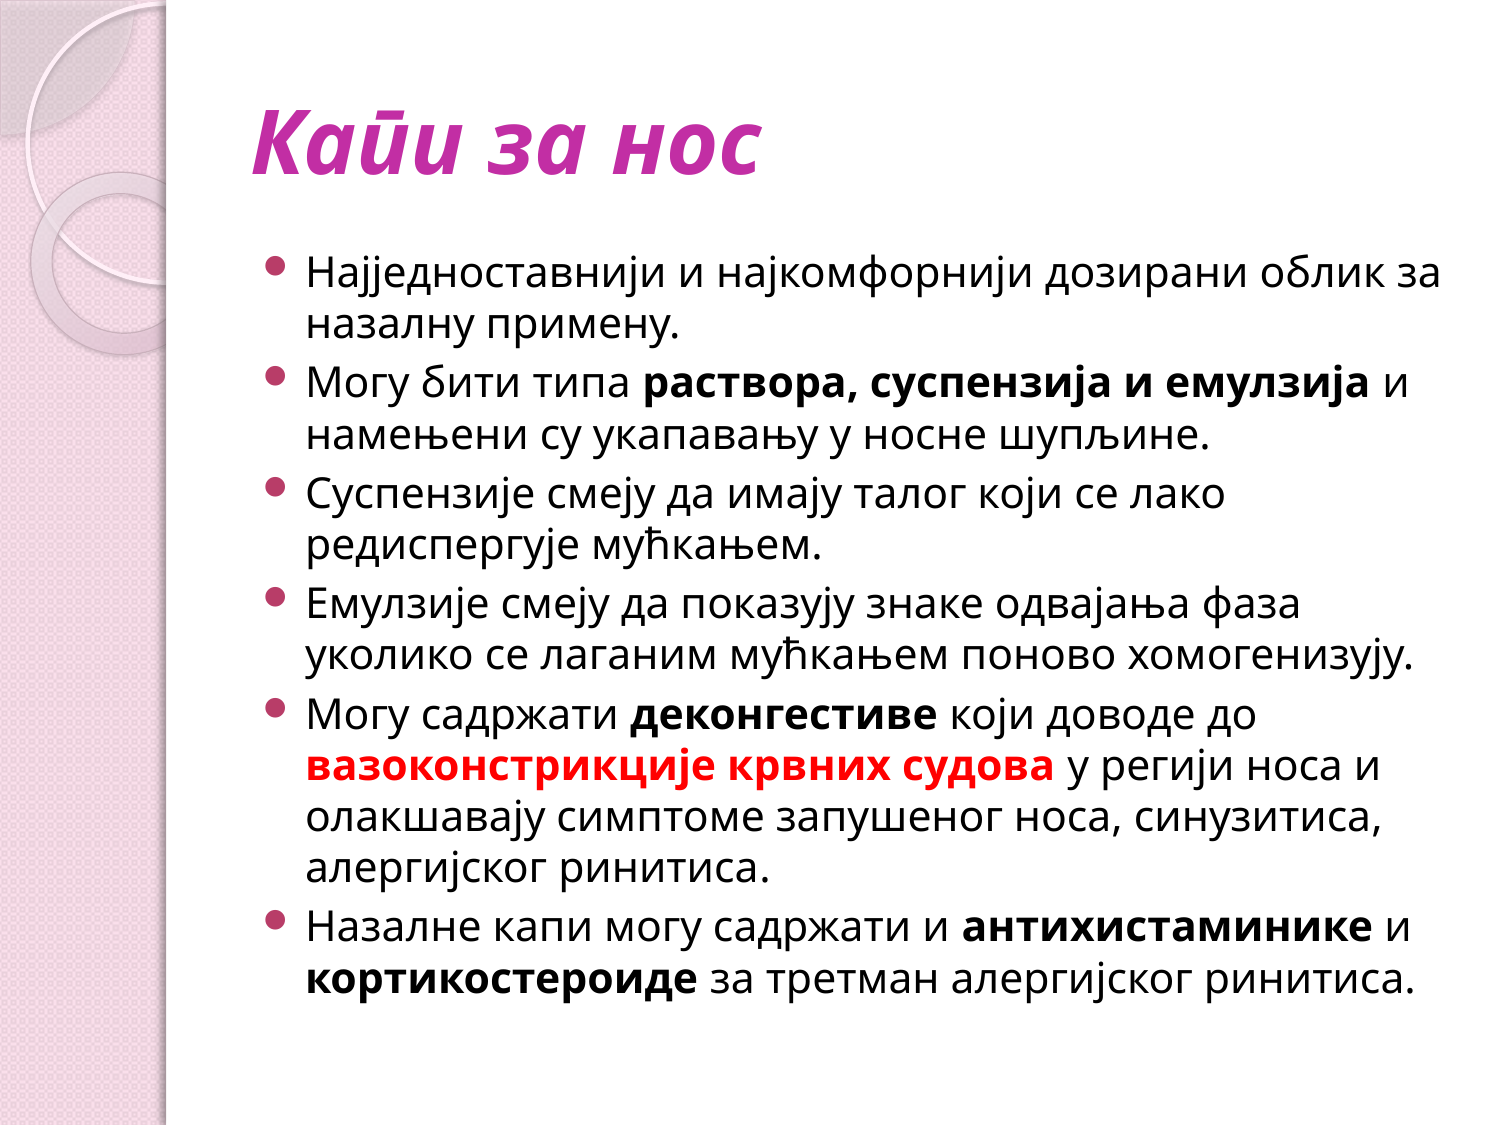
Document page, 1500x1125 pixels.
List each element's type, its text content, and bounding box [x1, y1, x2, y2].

title Капи за нос [235, 45, 1466, 233]
list Најједноставнији и најкомфорнији дозирани облик за назалну примену. Могу бити типа раствора, суспензија и емулзија и намењени су укапавању у носне шупљине. Суспензије смеју да имају талог који се лако редиспергује мућкањем. Емулзије смеју да показују знаке одвајања фаза уколико се лаганим мућкањем поново хомогенизују. Moгу садржати деконгестиве који доводе до вазоконстрикције крвних судова у регији носа и олакшавају симптоме запушеног носа, синузитиса, алергијског ринитиса. Назалне капи могу садржати и антихистаминике и кортикостероиде за третман алергијског ринитиса. [235, 237, 1466, 1025]
